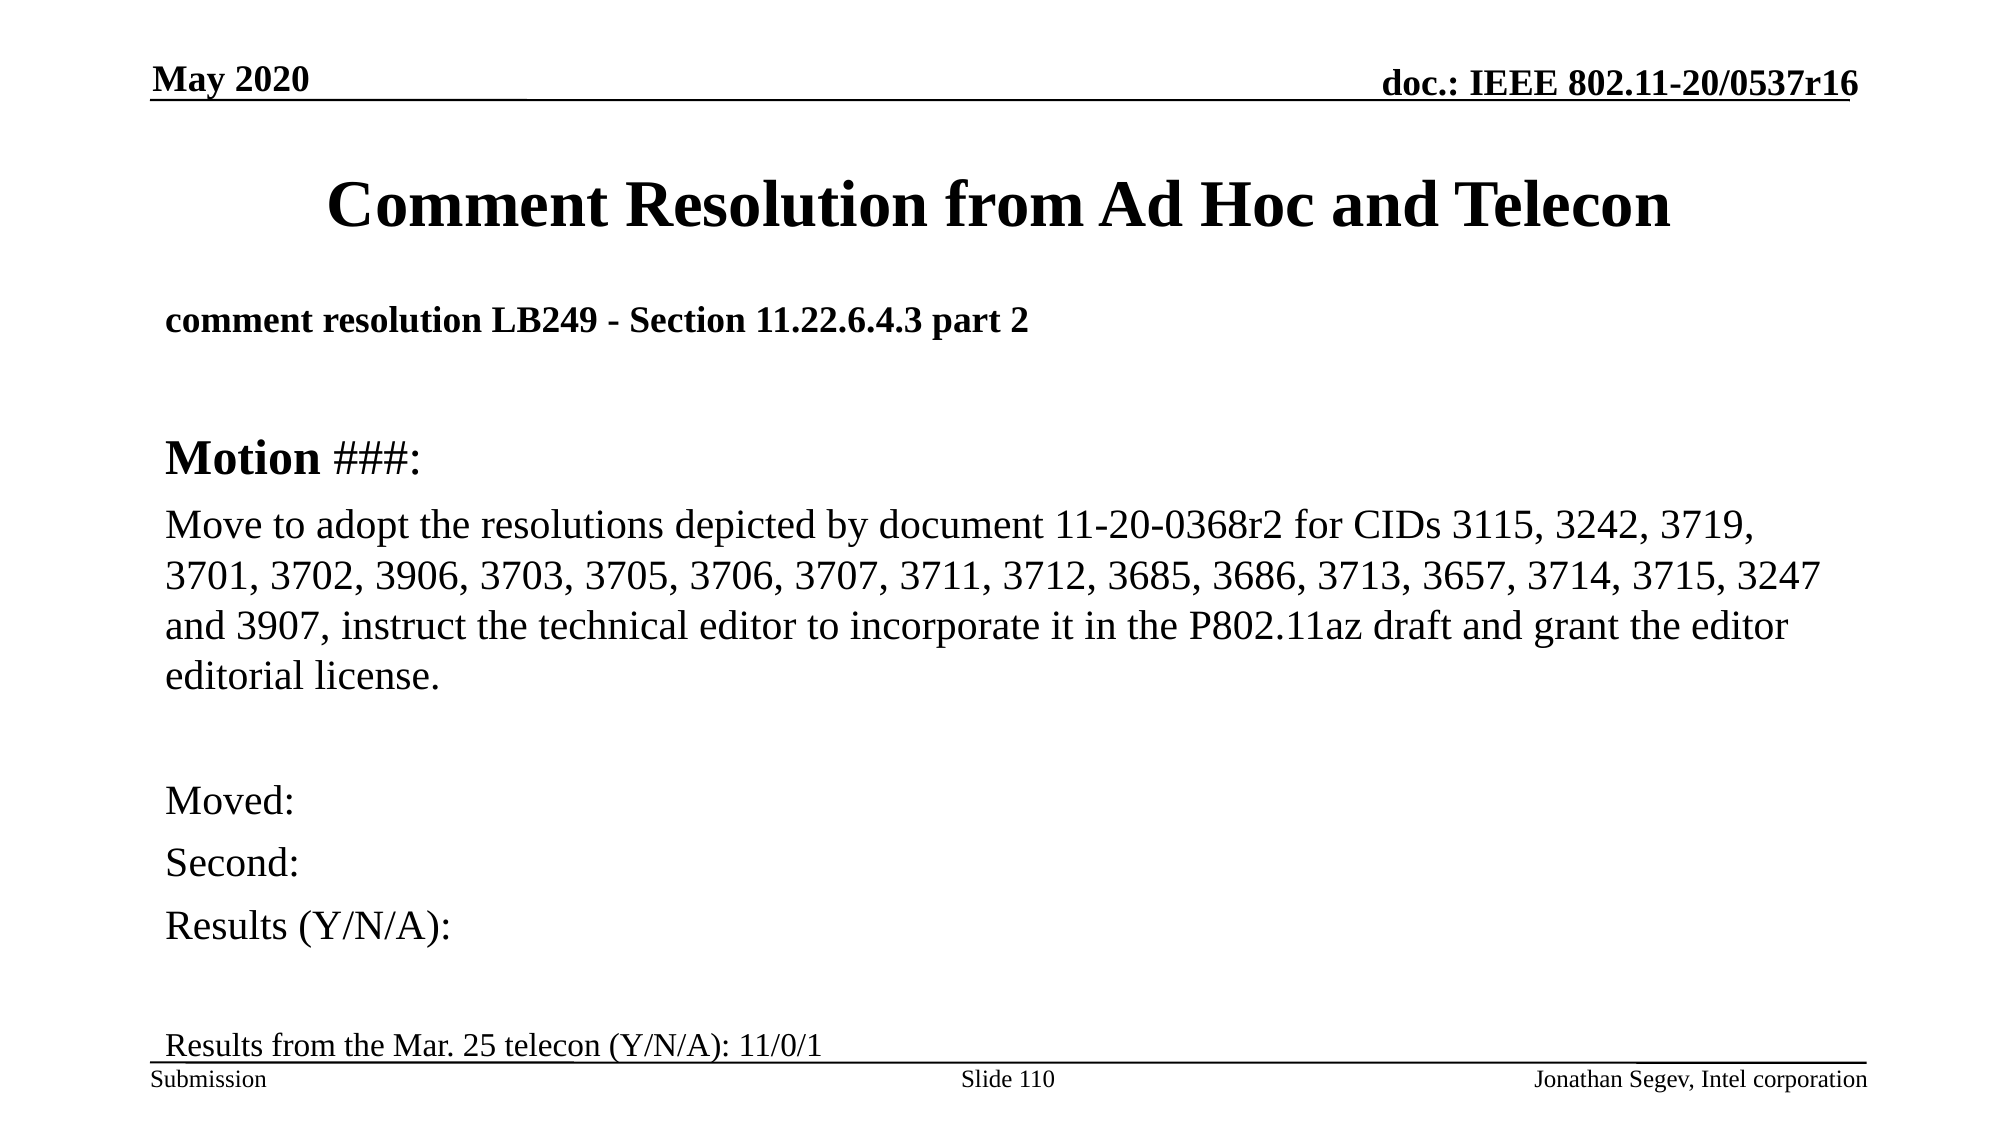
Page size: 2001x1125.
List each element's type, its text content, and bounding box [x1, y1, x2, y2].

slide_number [152, 54, 563, 100]
slide_number Slide 110 [950, 1061, 1067, 1123]
list comment resolution LB249 - Section 11.22.6.4.3 part 2 Motion ###: Move to adopt the resolutions depicted by document 11-20-0368r2 for CIDs 3115, 3242, 3719, 3701, 3702, 3906, 3703, 3705, 3706, 3707, 3711, 3712, 3685, 3686, 3713, 3657, 3714, 3715, 3247 and 3907, instruct the technical editor to incorporate it in the P802.11az draft and grant the editor editorial license. Moved: Second: Results (Y/N/A): Results from the Mar. 25 telecon (Y/N/A): 11/0/1 [149, 286, 1850, 1000]
title Comment Resolution from Ad Hoc and Telecon [149, 112, 1850, 286]
footer Jonathan Segev, Intel corporation [1171, 1061, 1869, 1093]
